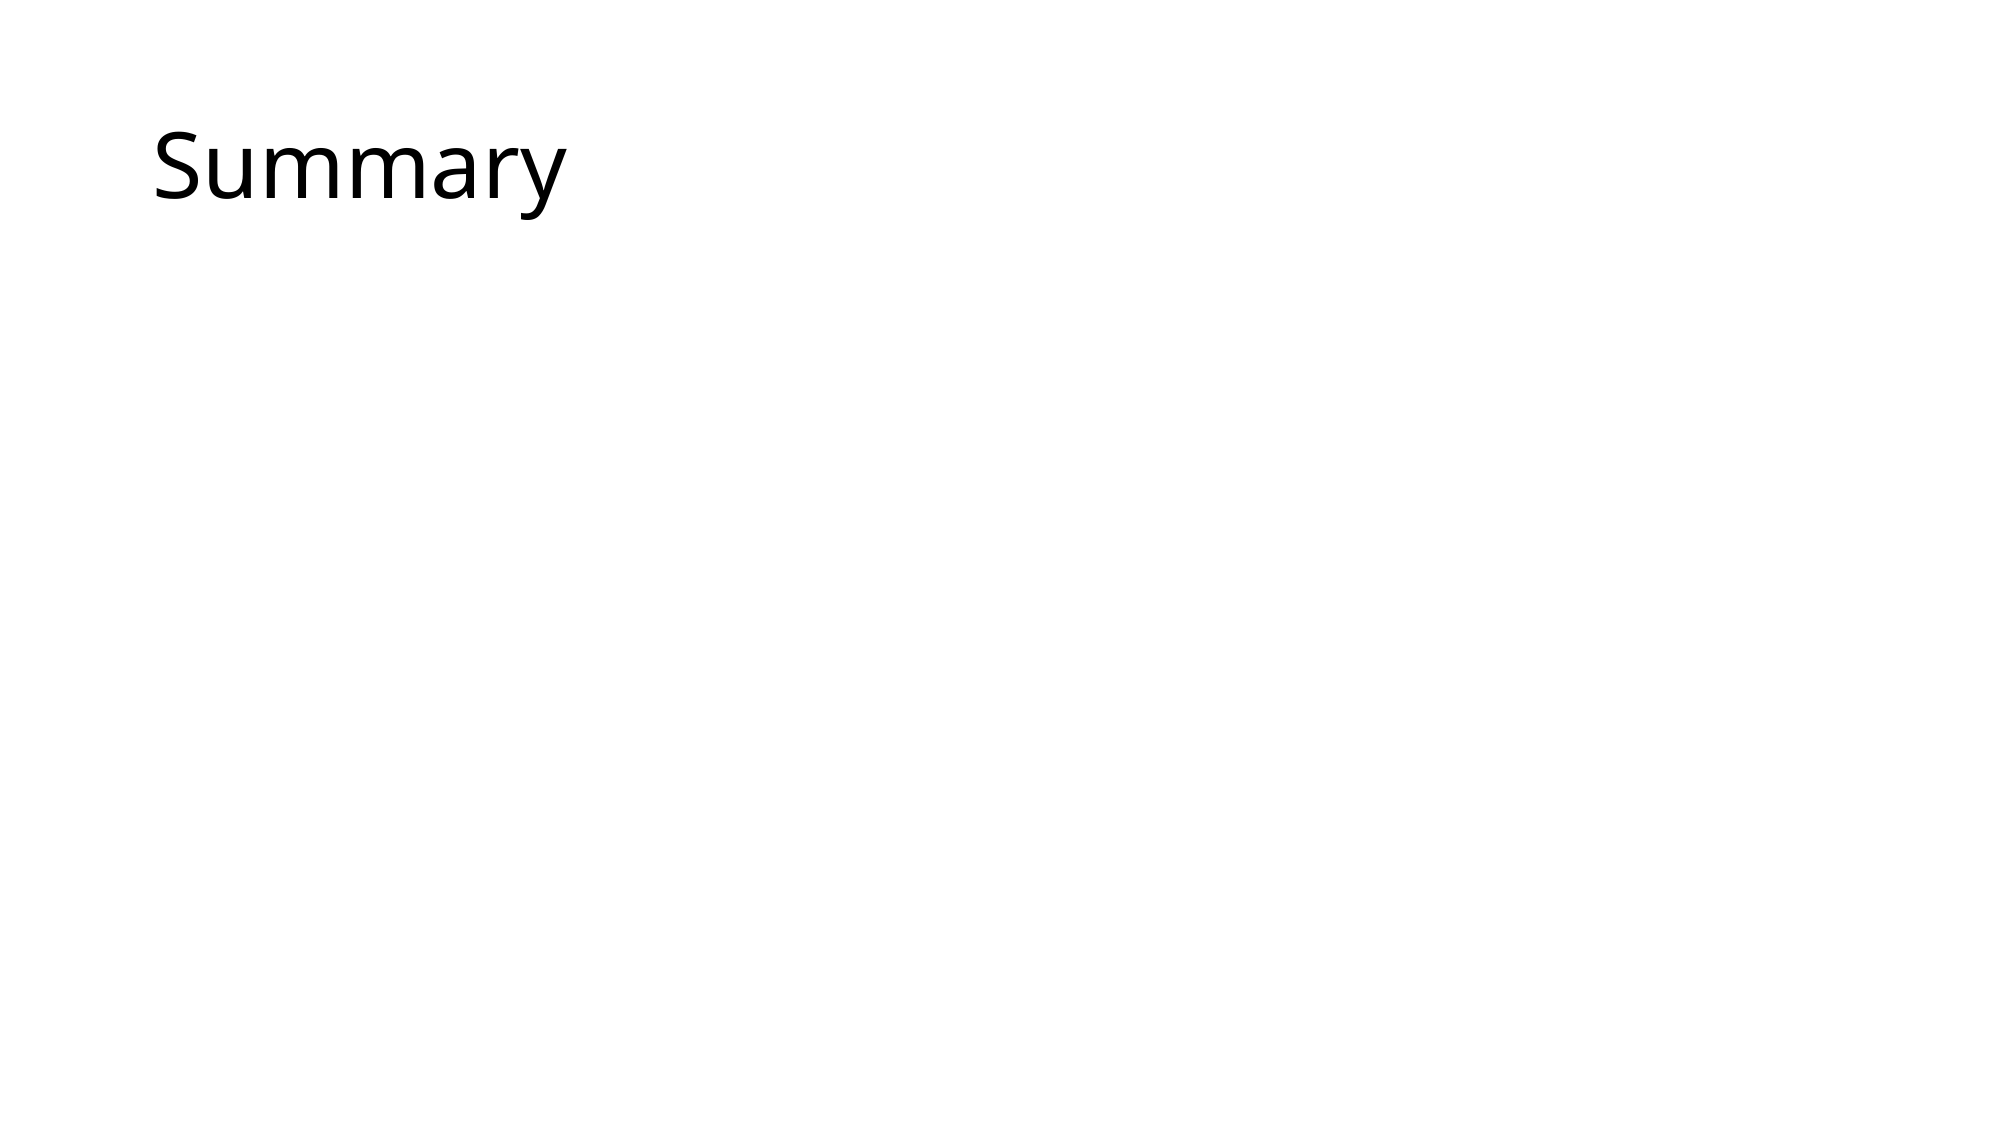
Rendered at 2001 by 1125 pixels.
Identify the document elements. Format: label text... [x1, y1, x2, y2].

title Summary [137, 59, 1863, 278]
